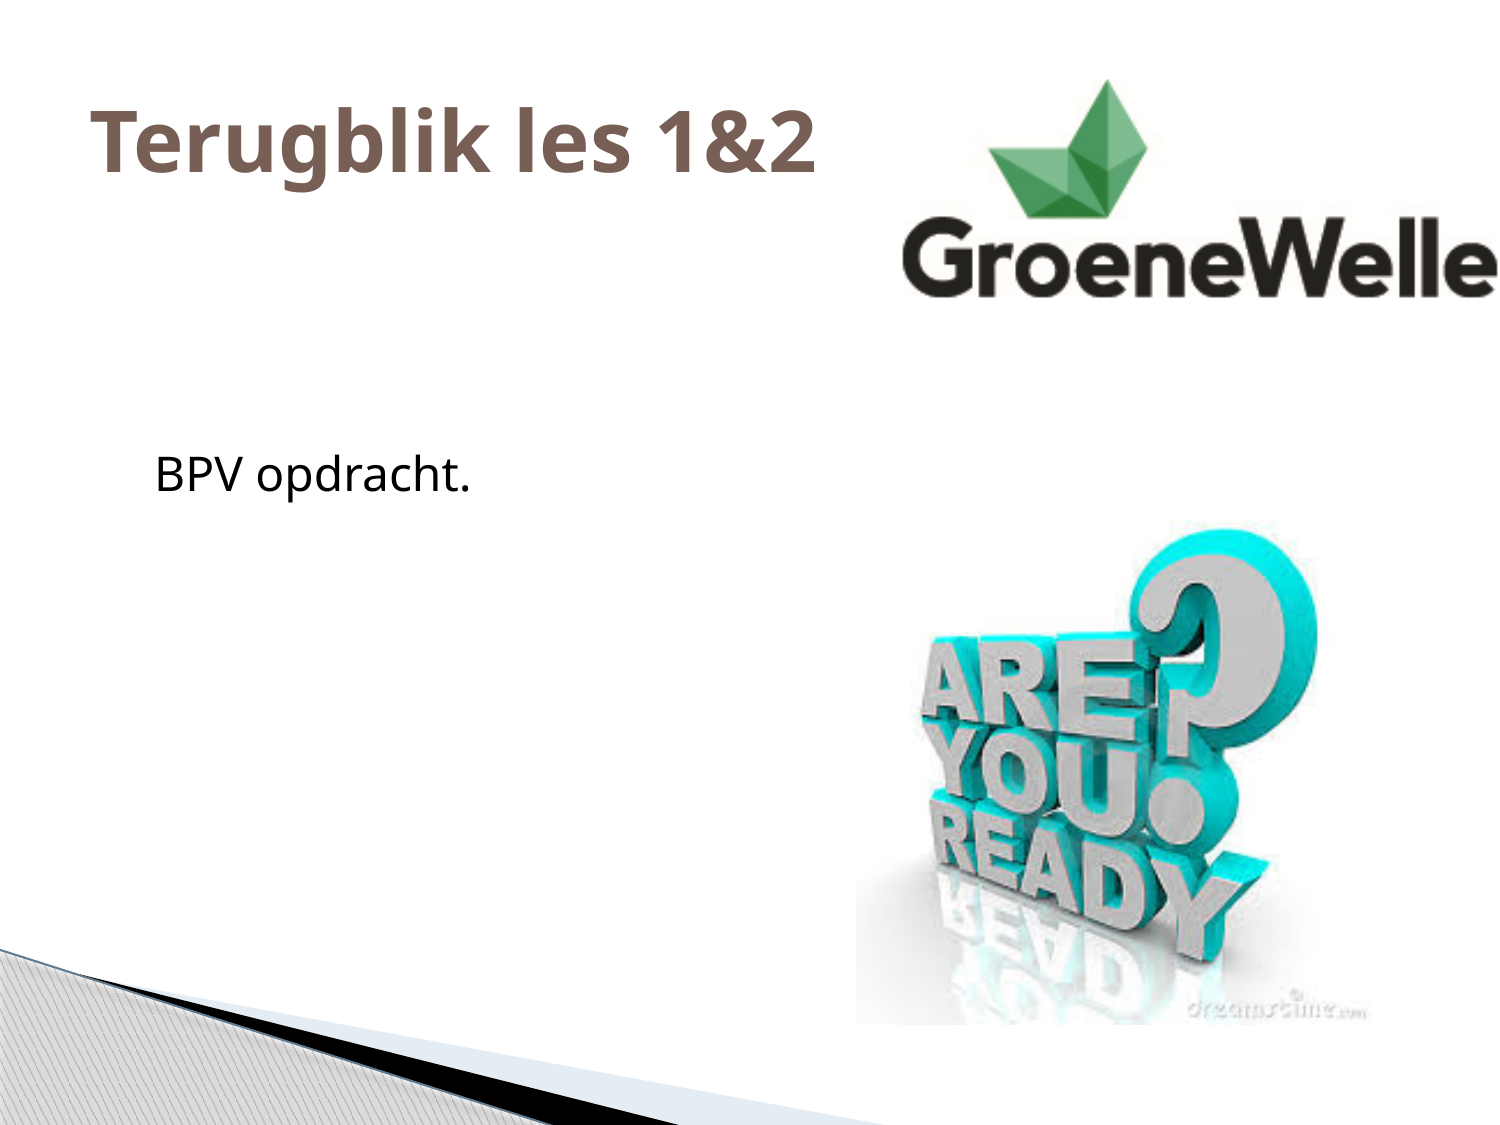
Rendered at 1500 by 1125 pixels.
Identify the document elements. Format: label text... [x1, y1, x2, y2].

title Terugblik les 1&2 [75, 45, 1425, 233]
list BPV opdracht. [75, 243, 1425, 986]
picture [897, 75, 1500, 300]
picture [856, 503, 1371, 1025]
